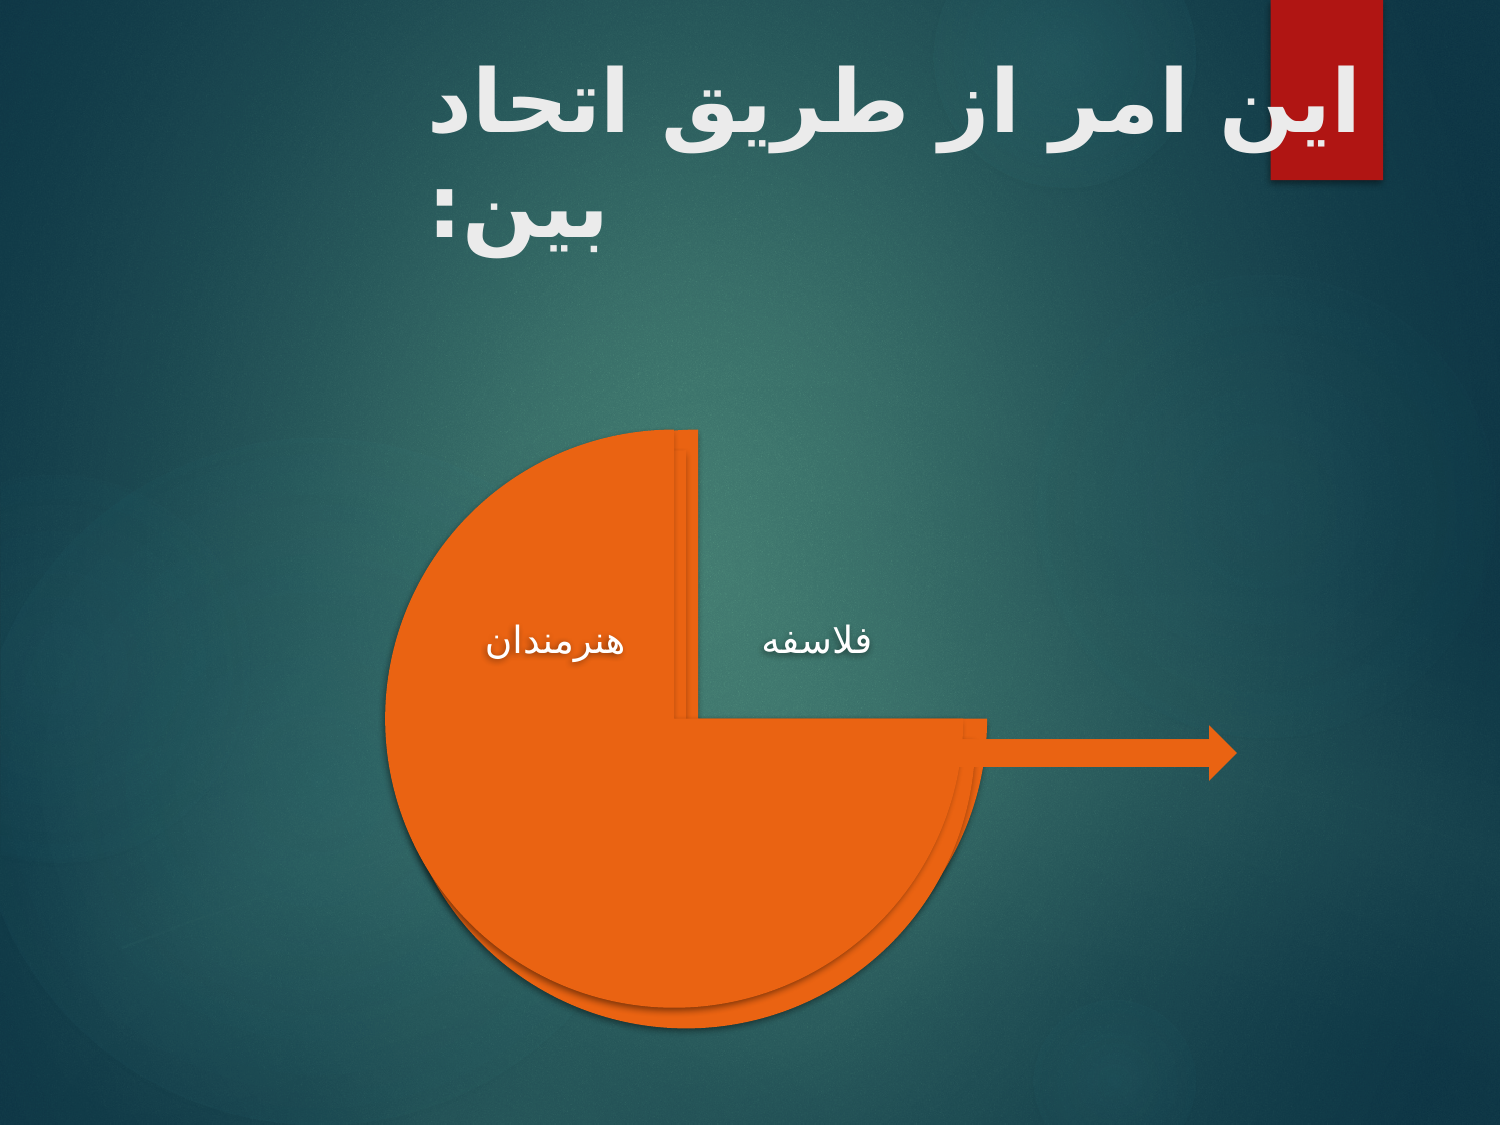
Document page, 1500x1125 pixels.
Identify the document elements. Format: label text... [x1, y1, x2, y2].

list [135, 336, 1237, 1026]
title این امر از طریق اتحاد بین: [412, 37, 1500, 268]
